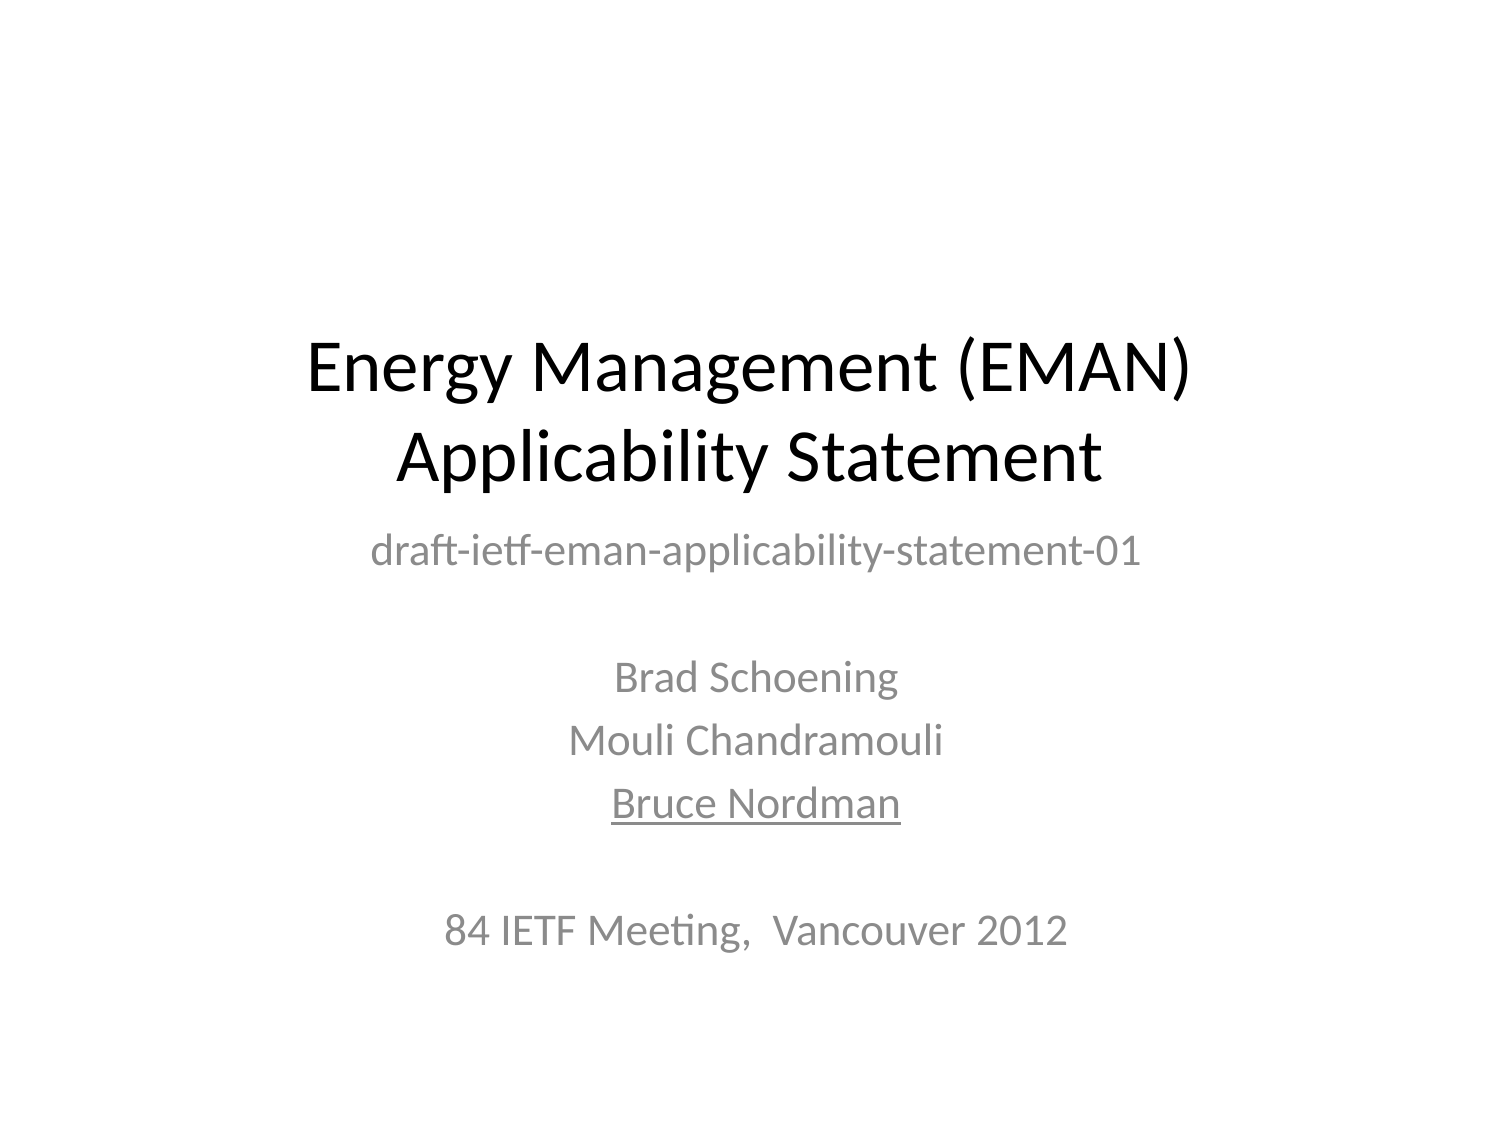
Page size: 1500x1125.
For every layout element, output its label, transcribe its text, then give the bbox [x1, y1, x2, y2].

title Energy Management (EMAN) Applicability Statement [112, 224, 1388, 512]
subtitle draft-ietf-eman-applicability-statement-01 Brad Schoening Mouli Chandramouli Bruce Nordman 84 IETF Meeting, Vancouver 2012 [62, 512, 1450, 963]
